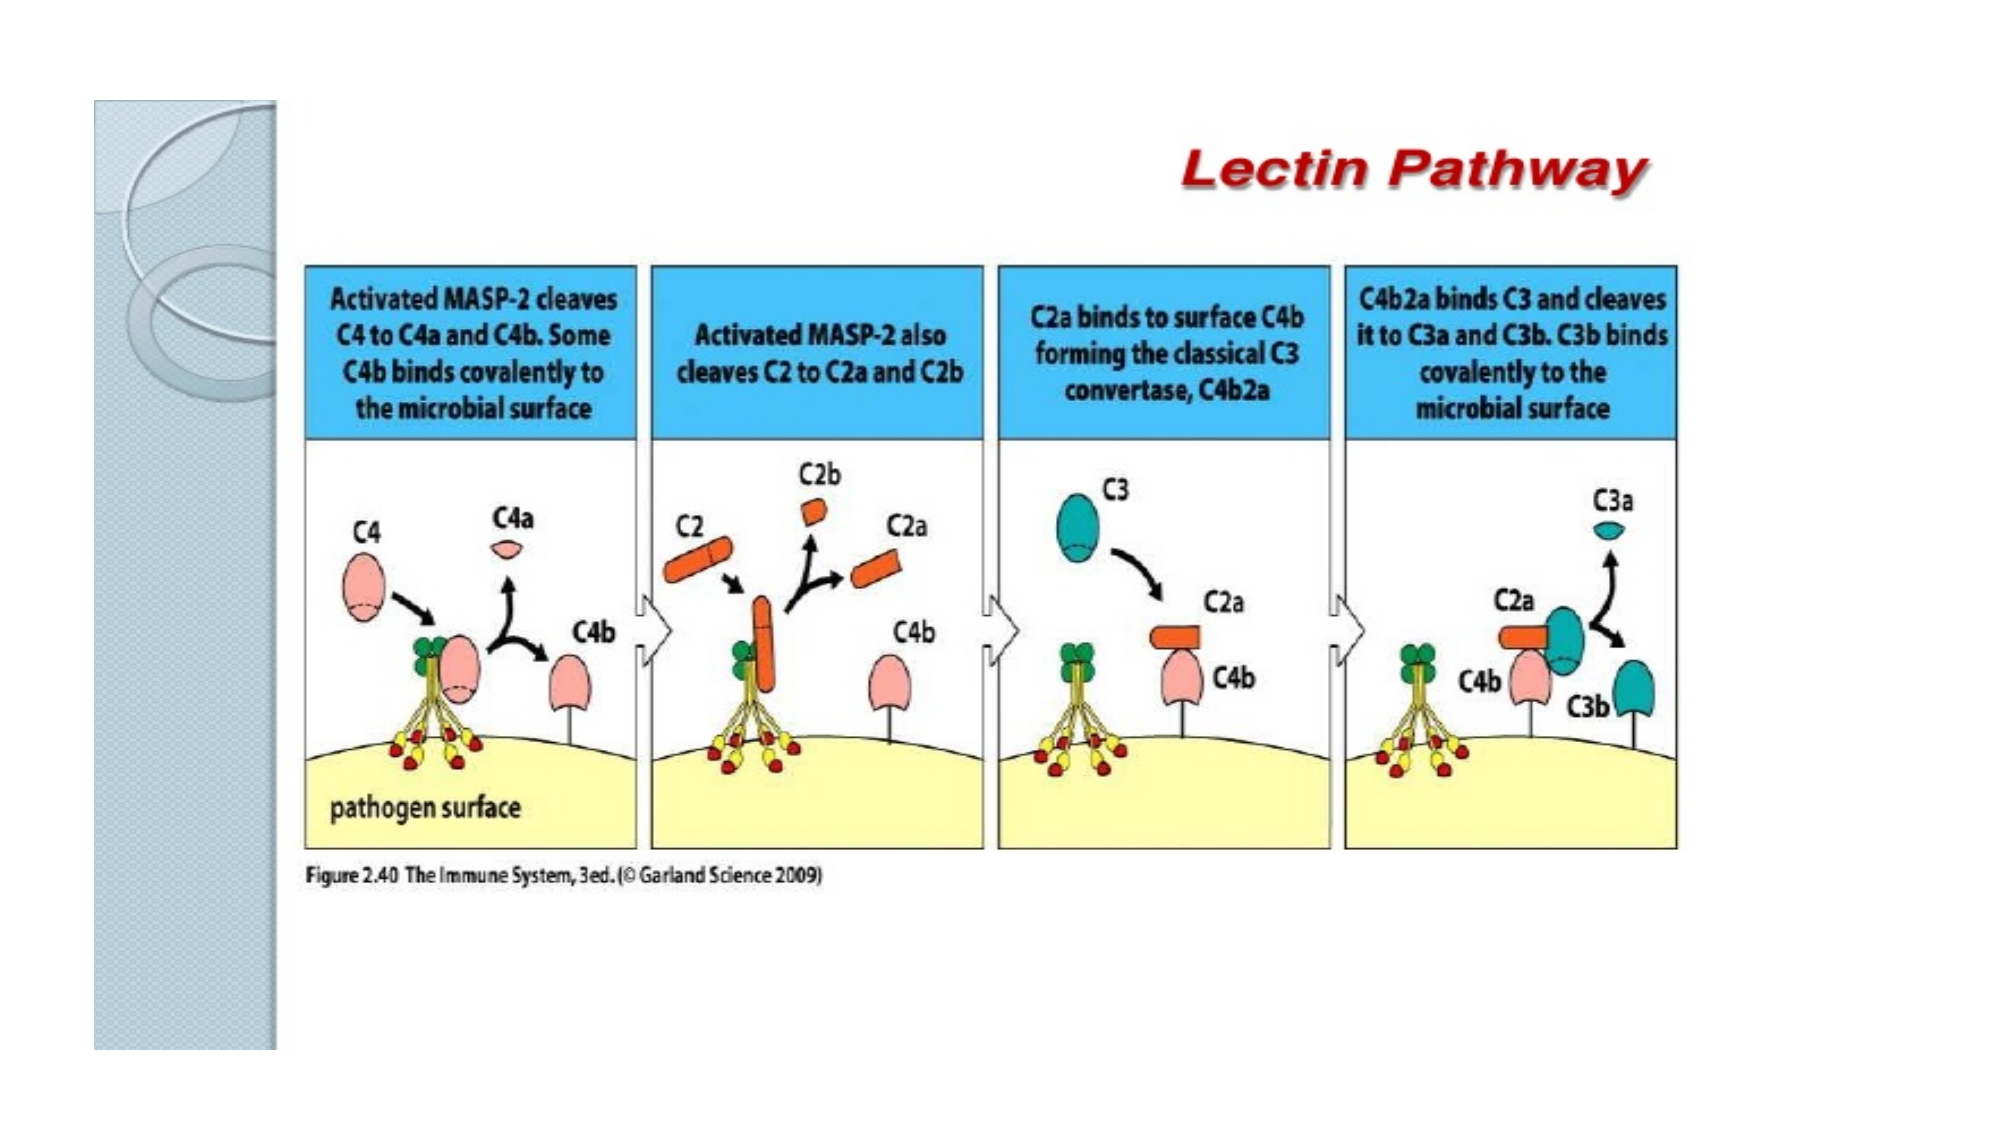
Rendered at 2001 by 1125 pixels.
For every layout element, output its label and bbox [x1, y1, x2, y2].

picture [93, 100, 1744, 1050]
